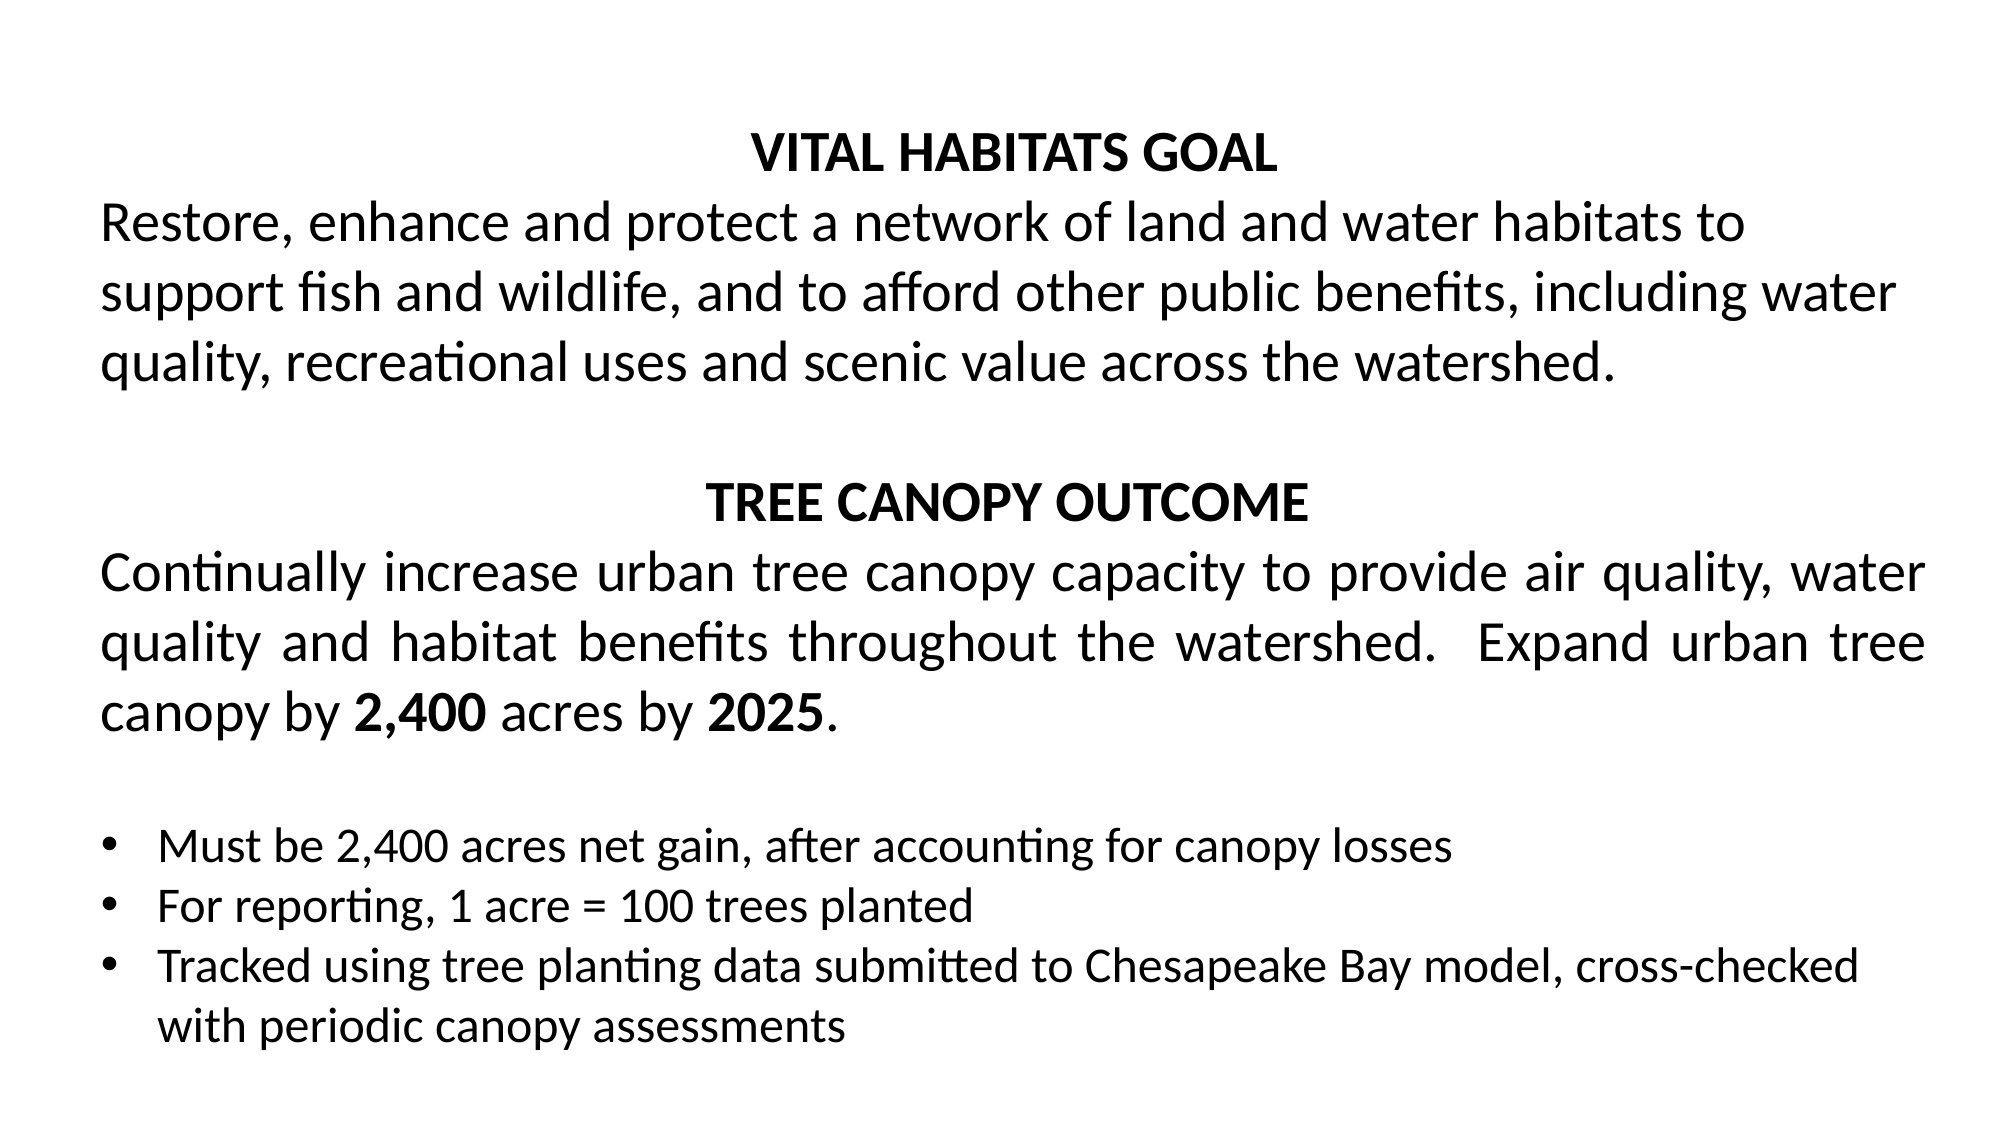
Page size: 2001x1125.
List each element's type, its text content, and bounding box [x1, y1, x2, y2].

text_box VITAL HABITATS GOAL Restore, enhance and protect a network of land and water habitats to support fish and wildlife, and to afford other public benefits, including water quality, recreational uses and scenic value across the watershed. TREE CANOPY OUTCOME Continually increase urban tree canopy capacity to provide air quality, water quality and habitat benefits throughout the watershed. Expand urban tree canopy by 2,400 acres by 2025. Must be 2,400 acres net gain, after accounting for canopy losses For reporting, 1 acre = 100 trees planted Tracked using tree planting data submitted to Chesapeake Bay model, cross-checked with periodic canopy assessments [85, 105, 1943, 1061]
